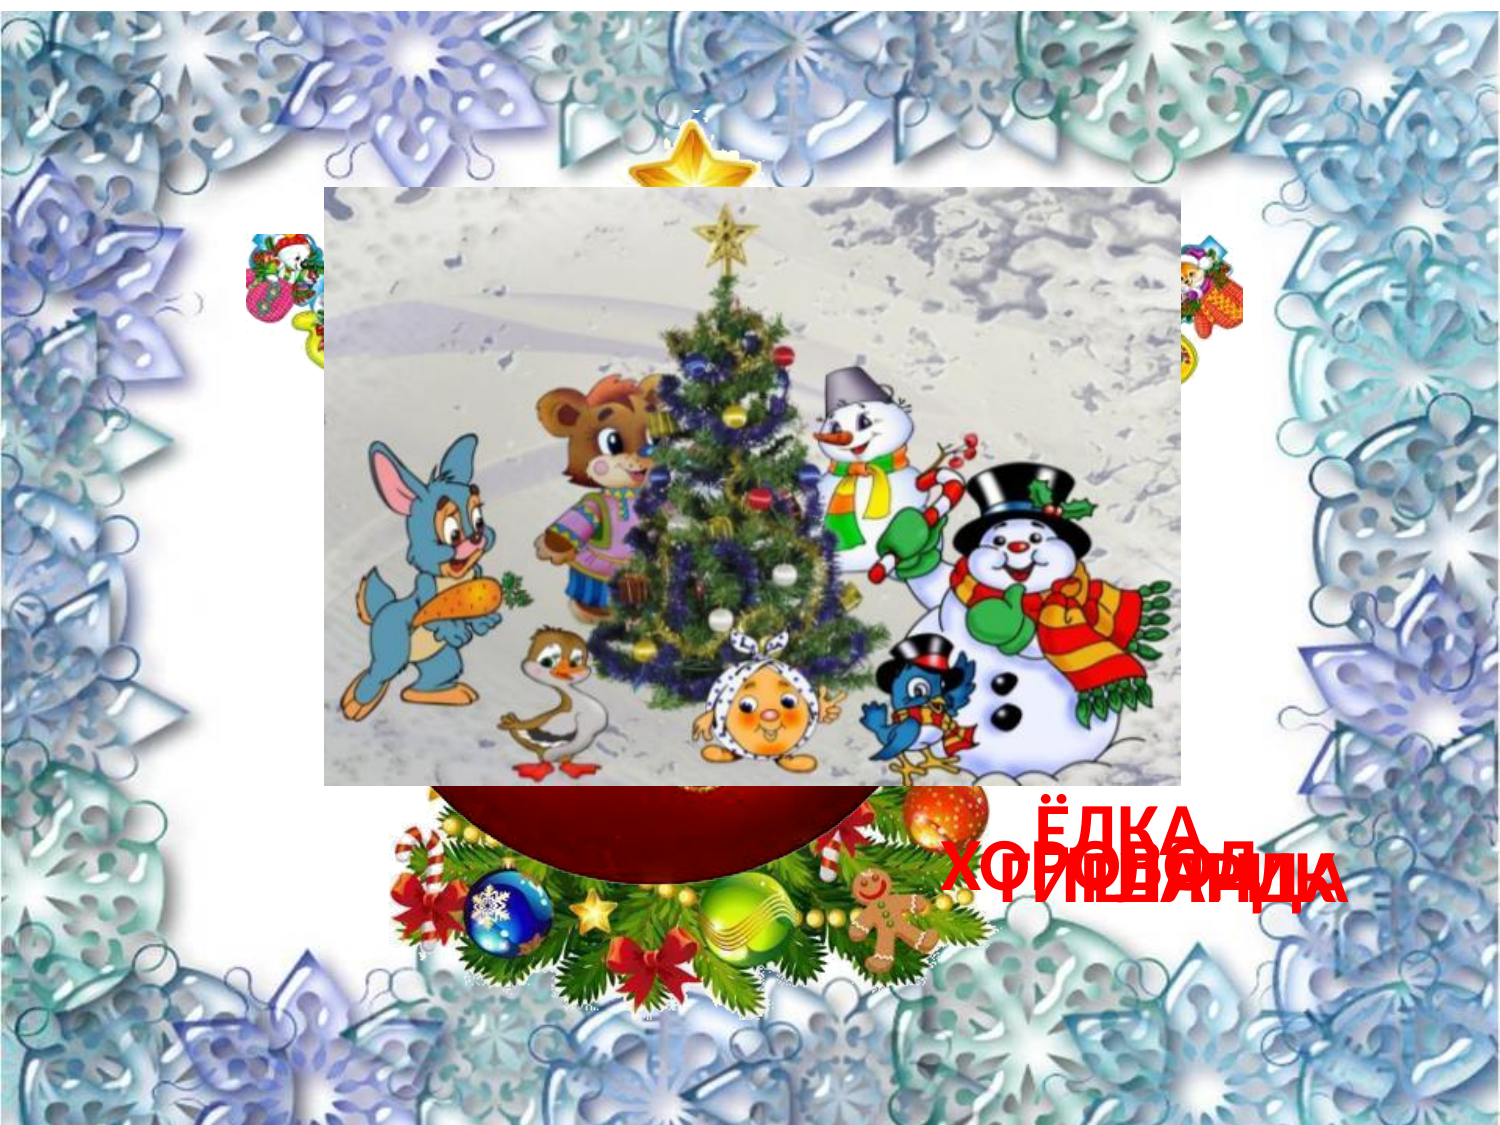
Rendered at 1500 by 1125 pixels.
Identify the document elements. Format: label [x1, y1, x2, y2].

list [339, 109, 1044, 185]
picture [0, 11, 1500, 1125]
list [339, 794, 1044, 1020]
